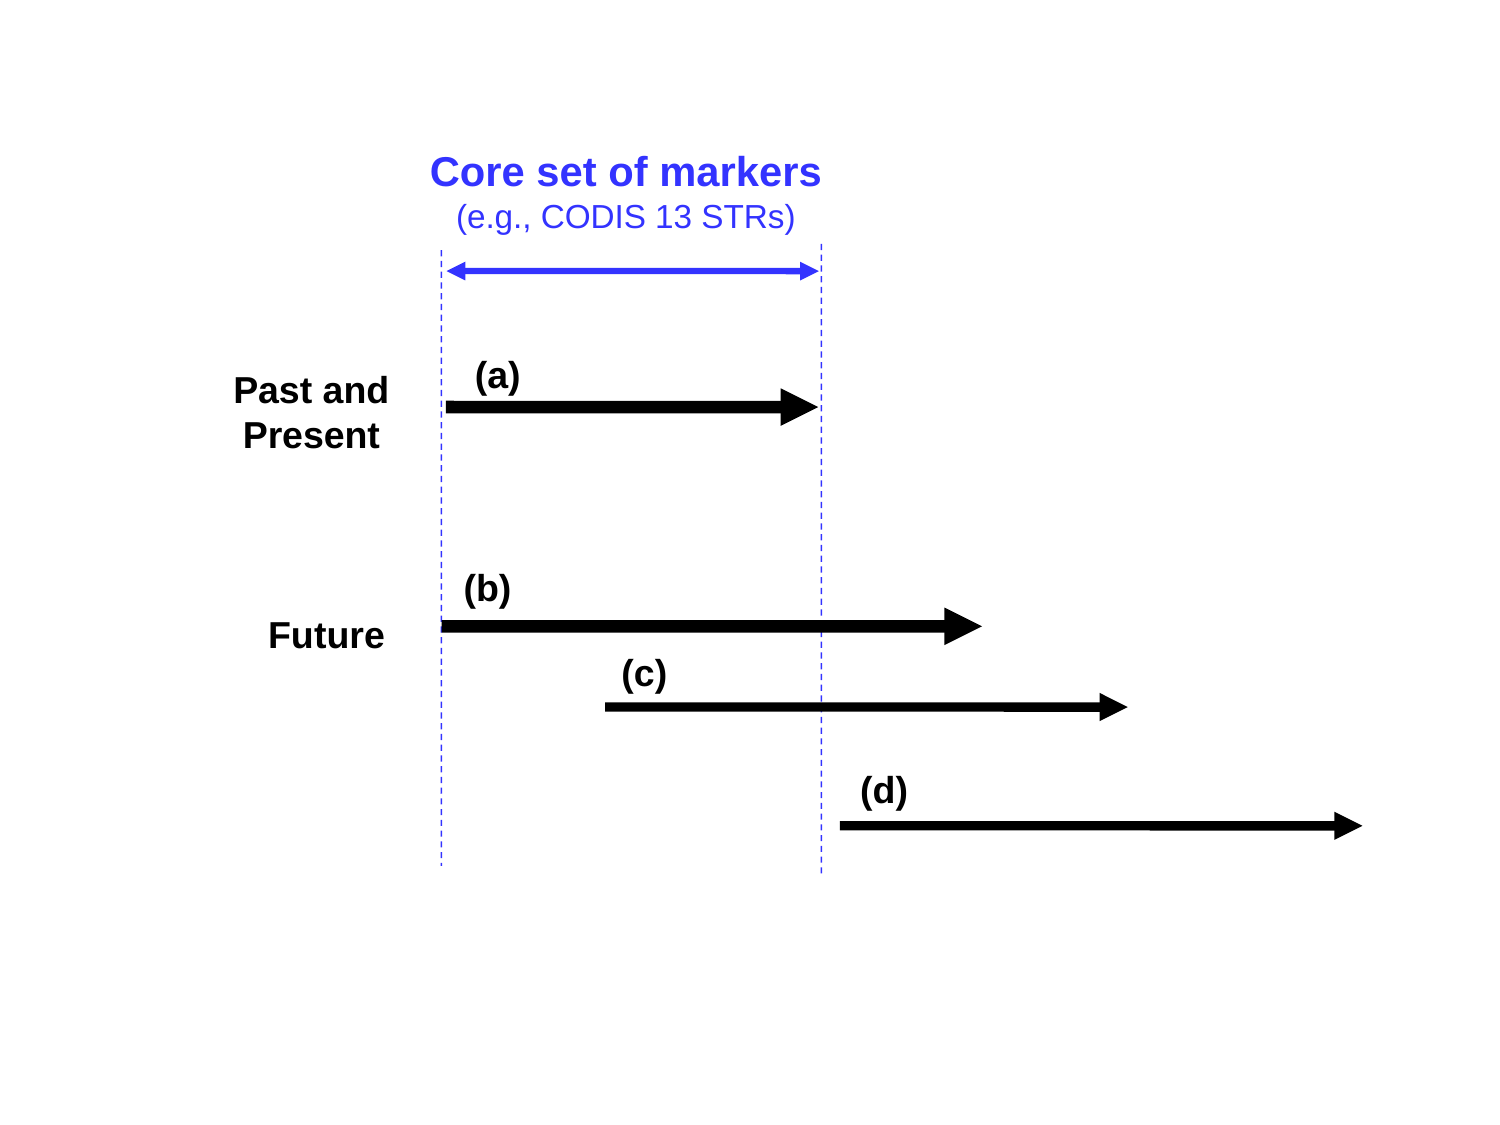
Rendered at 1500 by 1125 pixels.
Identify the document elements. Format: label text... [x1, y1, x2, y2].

text_box Past and Present [206, 358, 417, 463]
text_box Future [253, 604, 400, 664]
text_box [441, 620, 983, 633]
text_box (b) [448, 556, 527, 617]
text_box (a) [460, 343, 536, 404]
text_box [839, 819, 1363, 833]
text_box (c) [606, 641, 683, 702]
text_box [445, 400, 819, 414]
text_box [605, 700, 1128, 714]
text_box (d) [845, 758, 924, 819]
text_box Core set of markers (e.g., CODIS 13 STRs) [415, 137, 837, 243]
text_box [446, 264, 819, 278]
